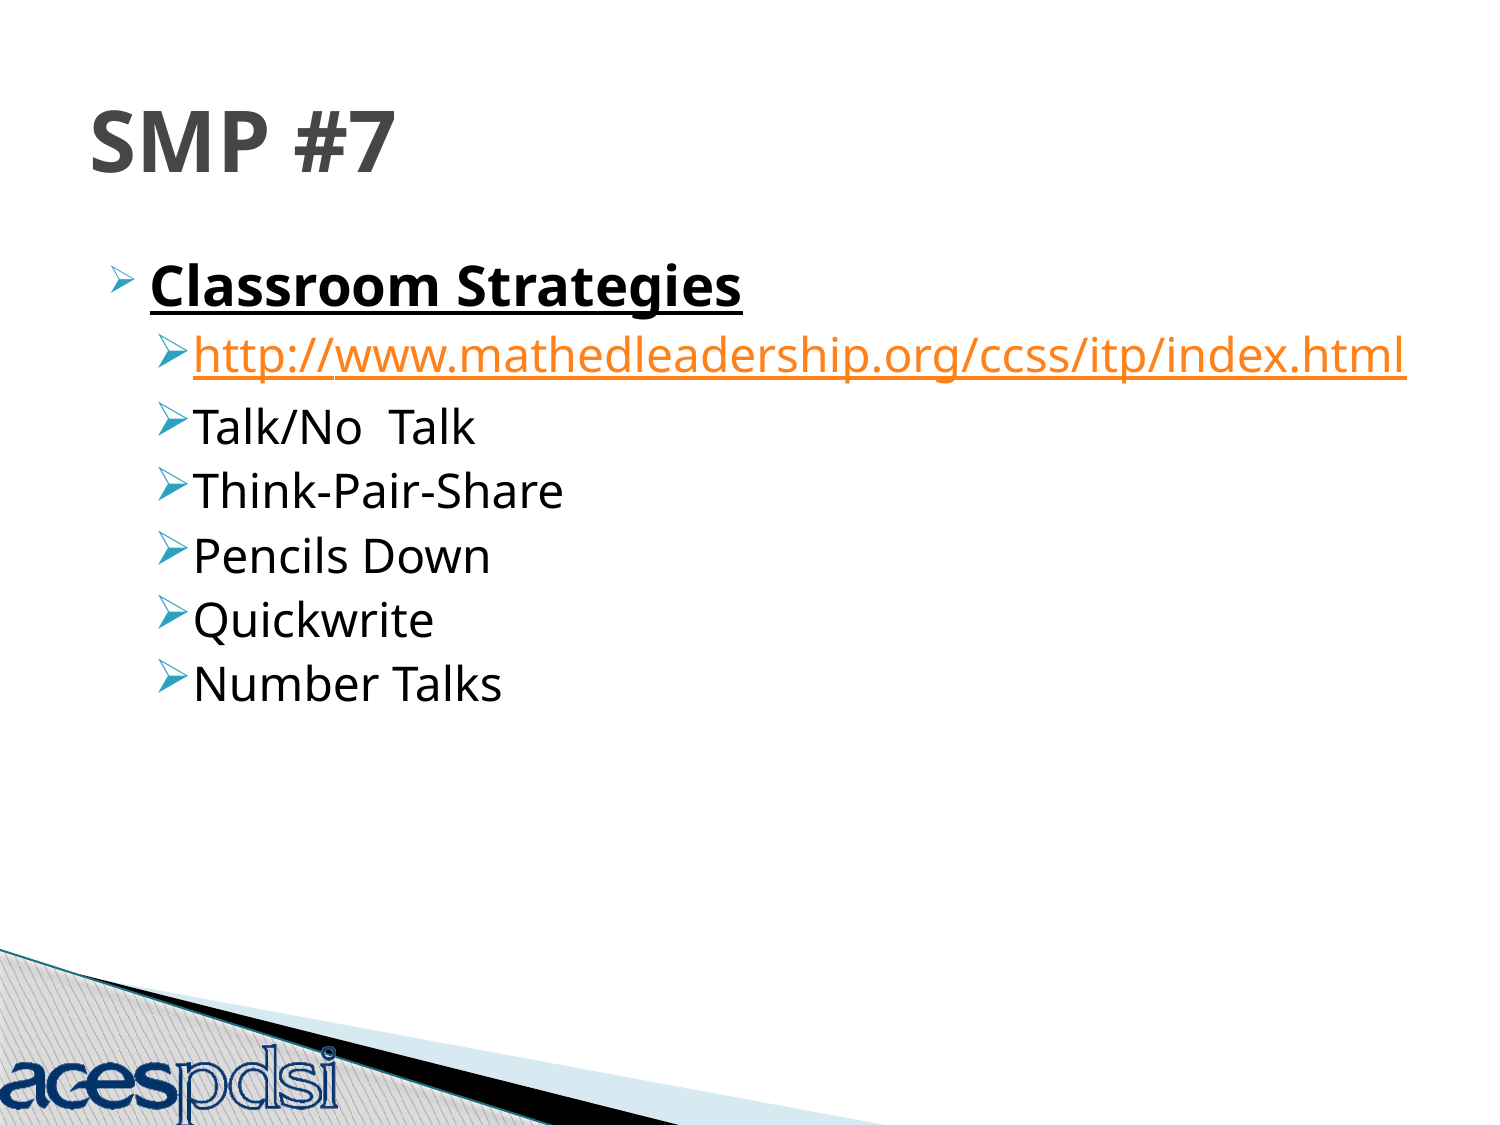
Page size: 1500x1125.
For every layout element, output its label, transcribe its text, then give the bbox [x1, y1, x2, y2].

picture [0, 1044, 338, 1125]
title SMP #7 [75, 45, 1425, 233]
list Classroom Strategies http://www.mathedleadership.org/ccss/itp/index.html Talk/No Talk Think-Pair-Share Pencils Down Quickwrite Number Talks [75, 243, 1425, 986]
